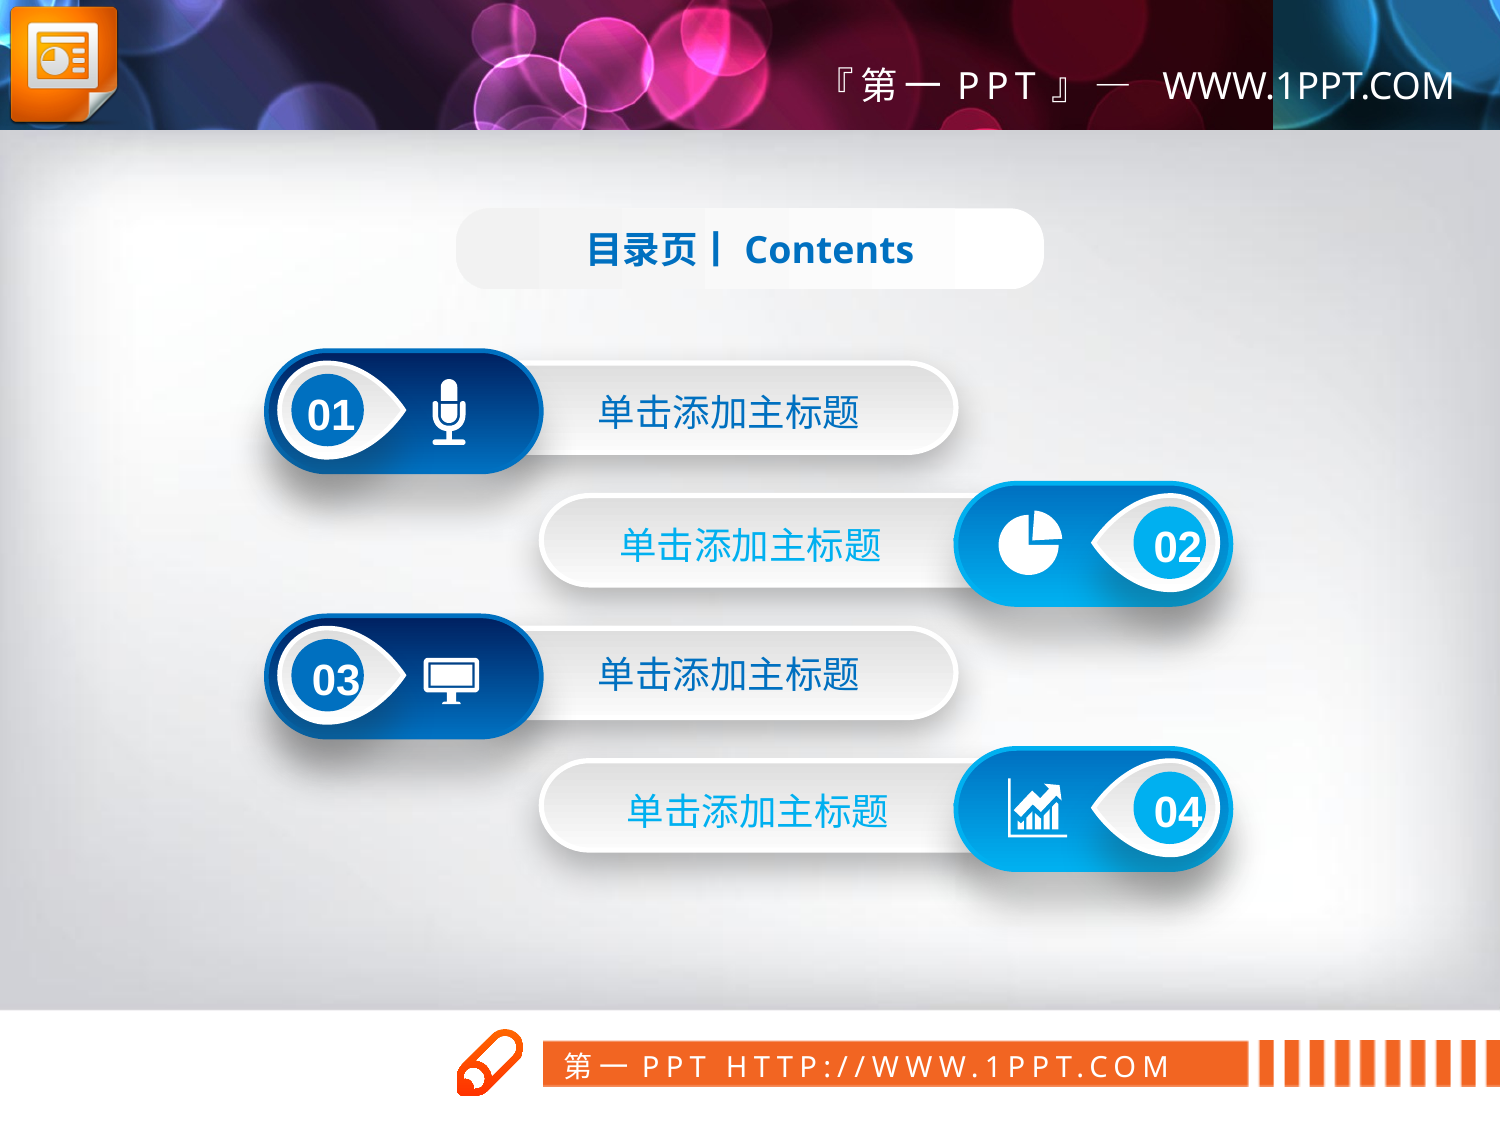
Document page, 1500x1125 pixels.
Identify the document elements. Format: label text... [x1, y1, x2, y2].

text_box 目录页丨Contents [456, 208, 1044, 290]
picture [0, 0, 1500, 1012]
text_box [541, 760, 950, 851]
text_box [541, 495, 950, 586]
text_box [547, 627, 957, 718]
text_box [266, 615, 542, 738]
picture [543, 1040, 1500, 1087]
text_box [955, 748, 1232, 870]
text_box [266, 350, 542, 473]
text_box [547, 362, 957, 453]
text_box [955, 482, 1232, 605]
